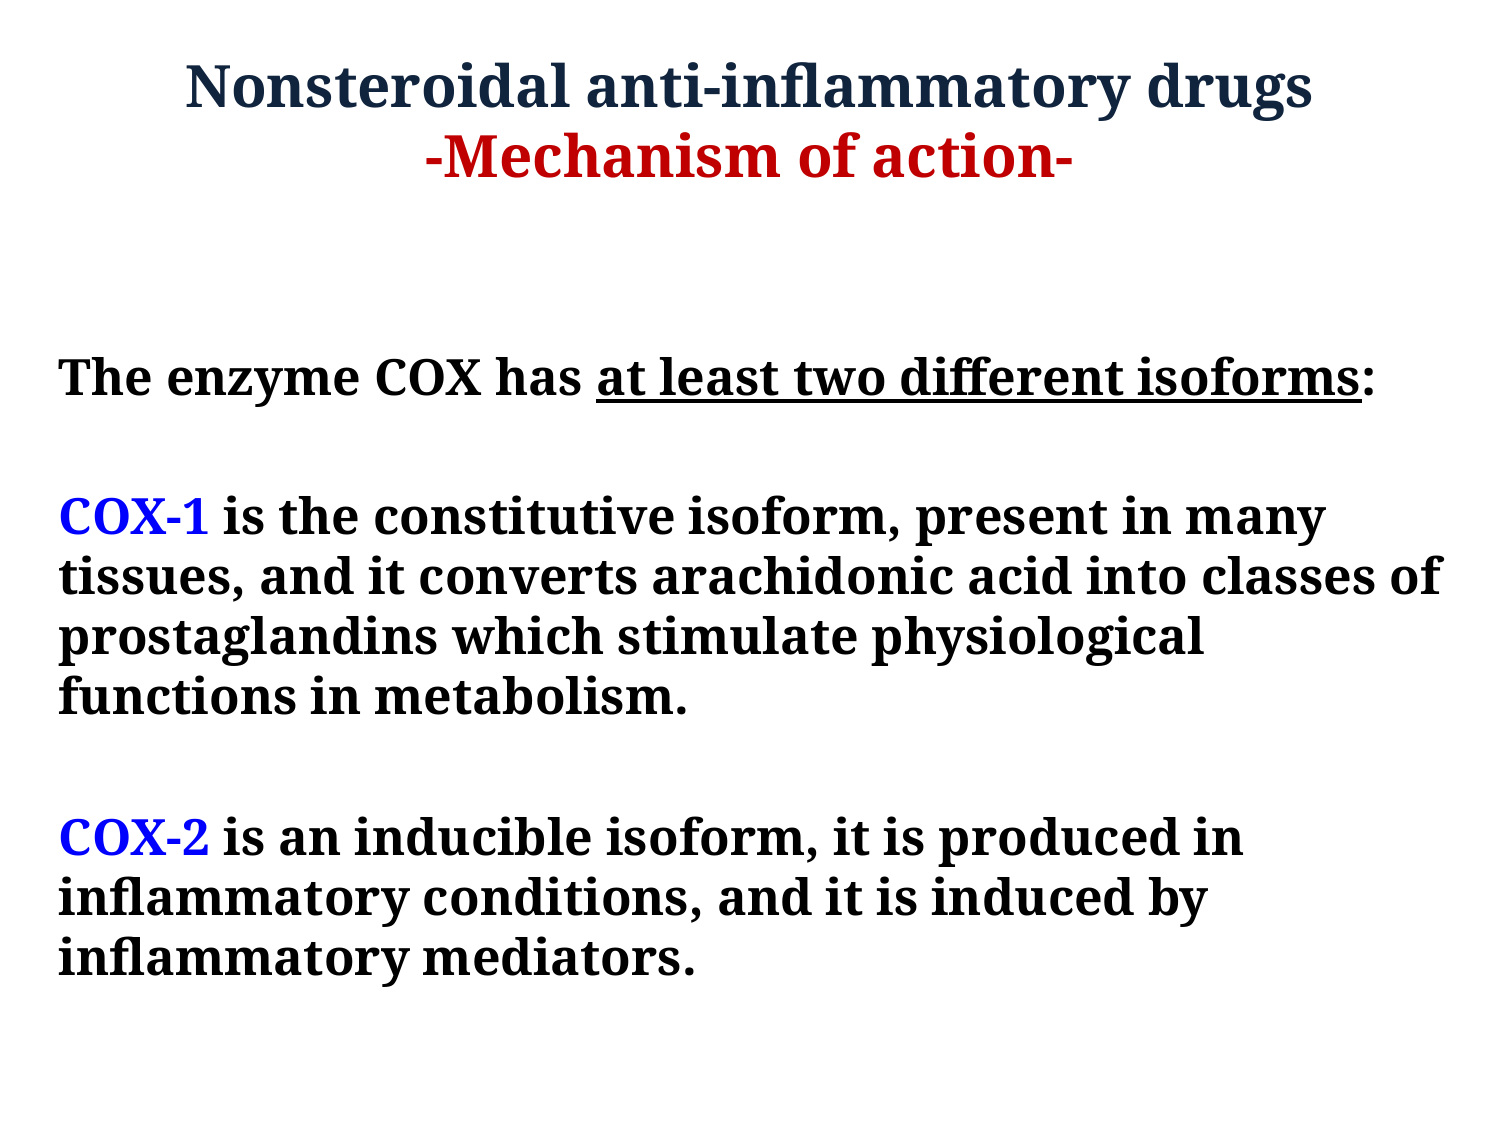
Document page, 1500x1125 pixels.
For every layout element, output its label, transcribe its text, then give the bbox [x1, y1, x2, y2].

list The enzyme COX has at least two different isoforms: COX-1 is the constitutive isoform, present in many tissues, and it converts arachidonic acid into classes of prostaglandins which stimulate physiological functions in metabolism. COX-2 is an inducible isoform, it is produced in inflammatory conditions, and it is induced by inflammatory mediators. [43, 337, 1463, 1100]
title Nonsteroidal anti-inflammatory drugs -Mechanism of action- [75, 24, 1425, 213]
